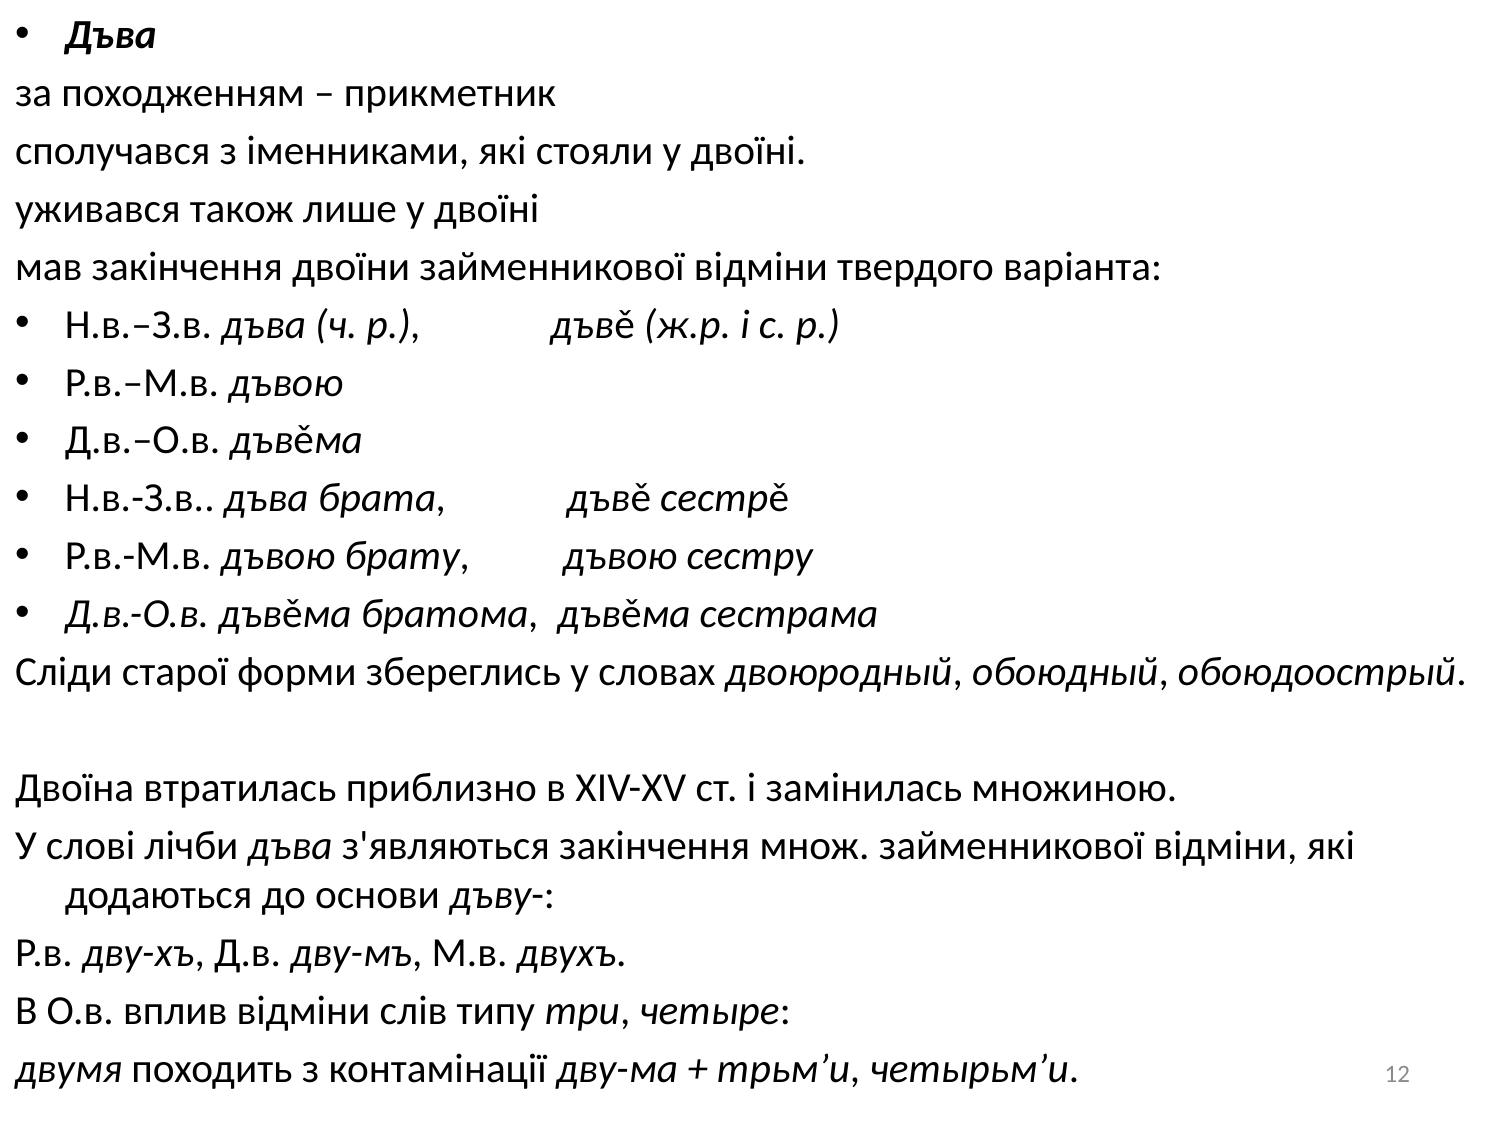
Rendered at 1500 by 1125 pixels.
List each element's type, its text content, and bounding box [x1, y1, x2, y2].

slide_number 12 [1074, 1042, 1425, 1103]
list Дъва за походженням – прикметник сполучався з іменниками, які стояли у двоїні. уживався також лише у двоїні мав закінчення двоїни займенникової відміни твердого варіанта: Н.в.–З.в. дъва (ч. р.), дъвě (ж.р. і с. р.) Р.в.–М.в. дъвою Д.в.–О.в. дъвěма Н.в.-З.в.. дъва брата, дъвě сестрě Р.в.-М.в. дъвою брату, дъвою сестру Д.в.-О.в. дъвěма братома, дъвěма сестрама Сліди старої форми збереглись у словах двоюродный, обоюдный, обоюдоострый. Двоїна втратилась приблизно в XIV-XV ст. і замінилась множиною. У слові лічби дъва з'являються закінчення множ. займенникової відміни, які додаються до основи дъву-: Р.в. дву-хъ, Д.в. дву-мъ, М.в. двухъ. В О.в. вплив відміни слів типу три, четыре: двумя походить з контамінації дву-ма + трьм’и, четырьм’и. [0, 0, 1500, 1125]
